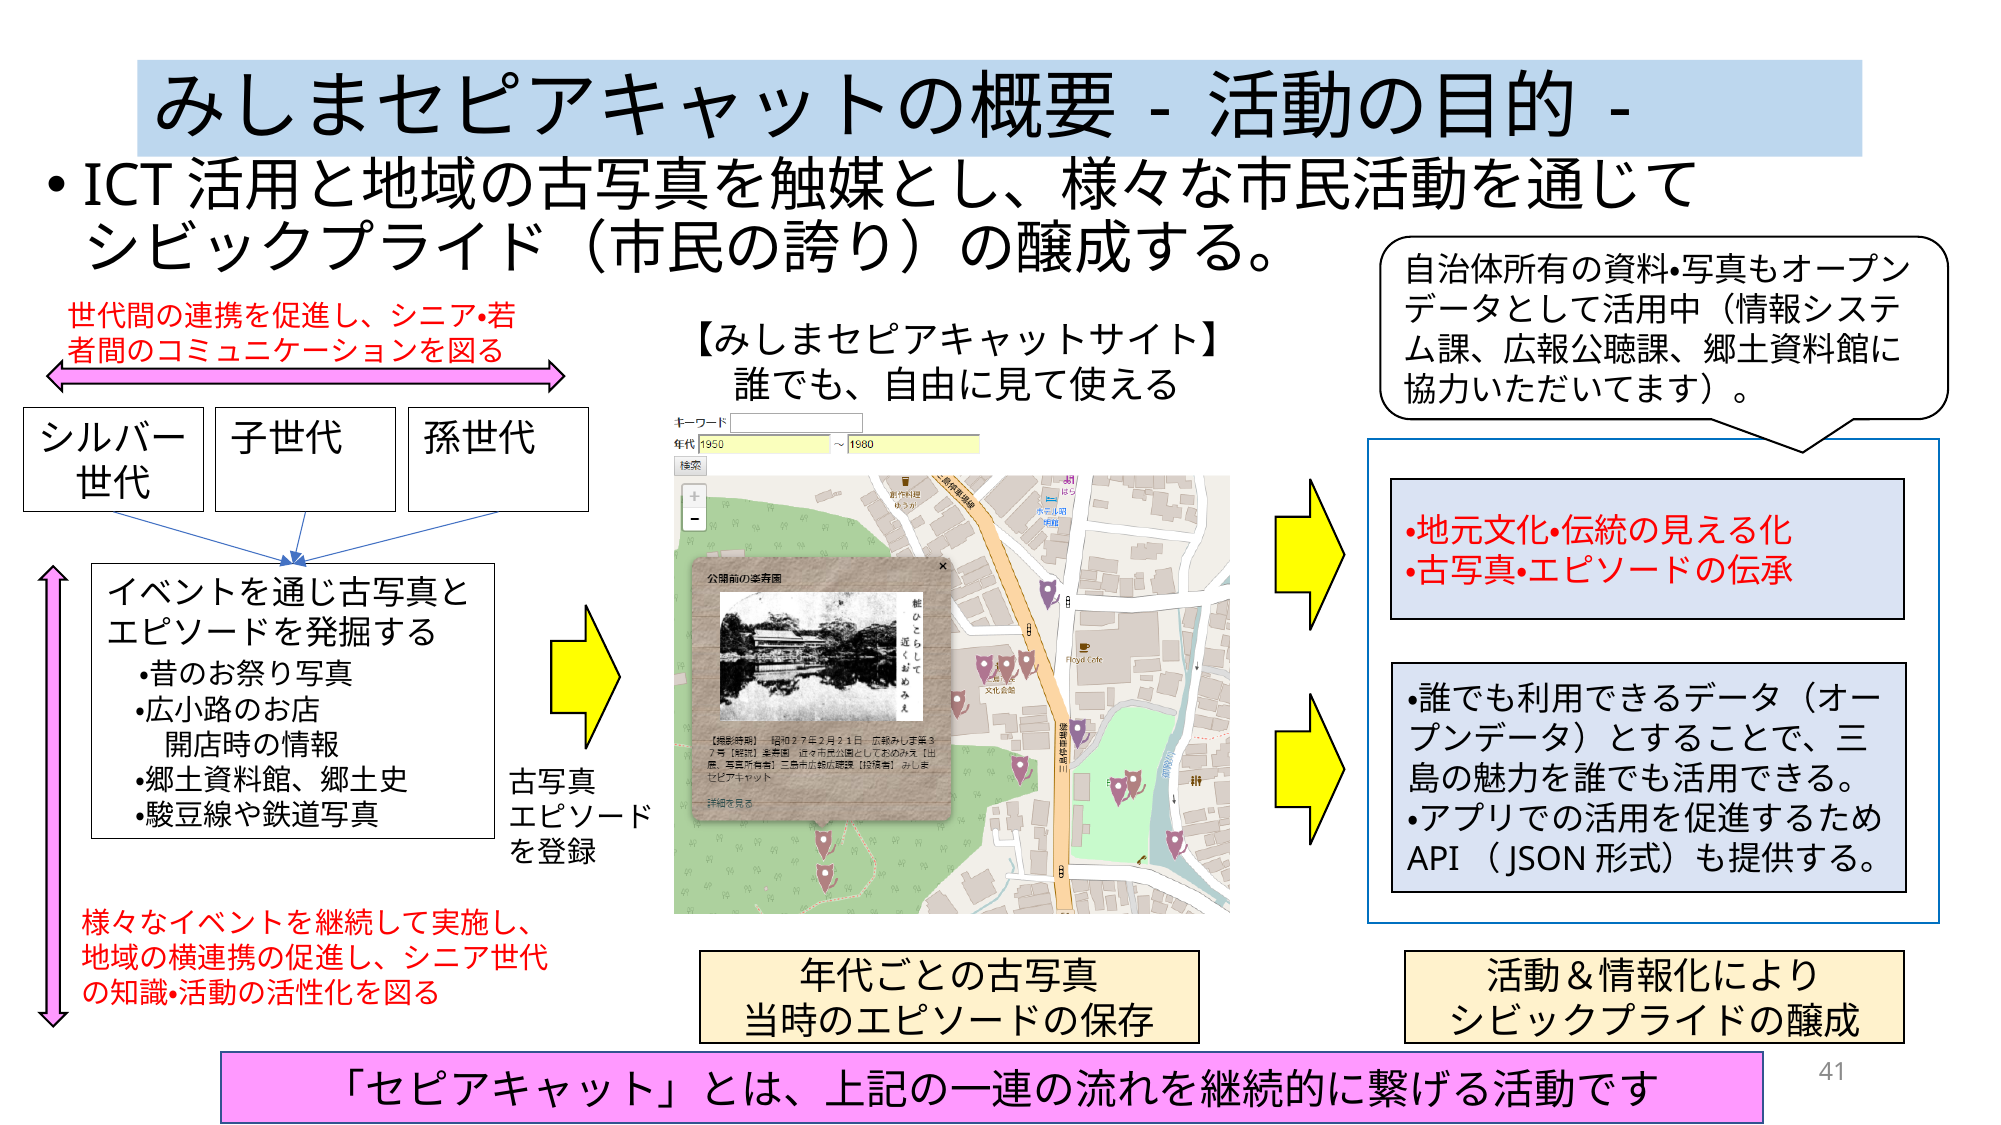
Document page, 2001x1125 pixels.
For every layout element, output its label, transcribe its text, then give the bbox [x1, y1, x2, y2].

text_box [37, 564, 70, 1028]
picture [668, 408, 1230, 914]
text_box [292, 513, 499, 565]
text_box [550, 604, 622, 750]
text_box 「セピアキャット」とは、上記の一連の流れを継続的に繋げる活動です [220, 1051, 1764, 1124]
footer みしまセピアキャット [662, 1042, 1338, 1051]
text_box 活動＆情報化により シビックプライドの醸成 [1404, 950, 1905, 1044]
text_box [1274, 693, 1346, 846]
text_box 世代間の連携を促進し、シニア・若者間のコミュニケーションを図る [53, 290, 551, 375]
text_box シルバー 世代 [23, 407, 204, 512]
text_box 子世代 [215, 407, 396, 512]
text_box [1274, 478, 1346, 631]
text_box 【みしまセピアキャットサイト】 誰でも、自由に見て使える [661, 308, 1254, 413]
title みしまセピアキャットの概要 - 活動の目的 - [137, 59, 1863, 147]
text_box 孫世代 [408, 407, 589, 512]
text_box 様々なイベントを継続して実施し、地域の横連携の促進し、シニア世代の知識・活動の活性化を図る [66, 896, 565, 1017]
text_box 自治体所有の資料・写真もオープンデータとして活用中（情報システム課、広報公聴課、郷土資料館に協力いただいてます）。 [1379, 235, 1950, 454]
text_box 古写真 エピソード を登録 [493, 755, 668, 876]
slide_number 41 [1412, 1044, 1863, 1103]
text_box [113, 513, 292, 565]
text_box イベントを通じ古写真と エピソードを発掘する ・昔のお祭り写真 ・広小路のお店 開店時の情報 ・郷土資料館、郷土史 ・駿豆線や鉄道写真 [91, 563, 495, 839]
text_box [1367, 438, 1940, 924]
text_box 年代ごとの古写真 当時のエピソードの保存 [699, 950, 1200, 1044]
text_box [45, 361, 566, 394]
list ICT活用と地域の古写真を触媒とし、様々な市民活動を通じて シビックプライド（市民の誇り）の醸成する。 [31, 147, 1969, 1022]
